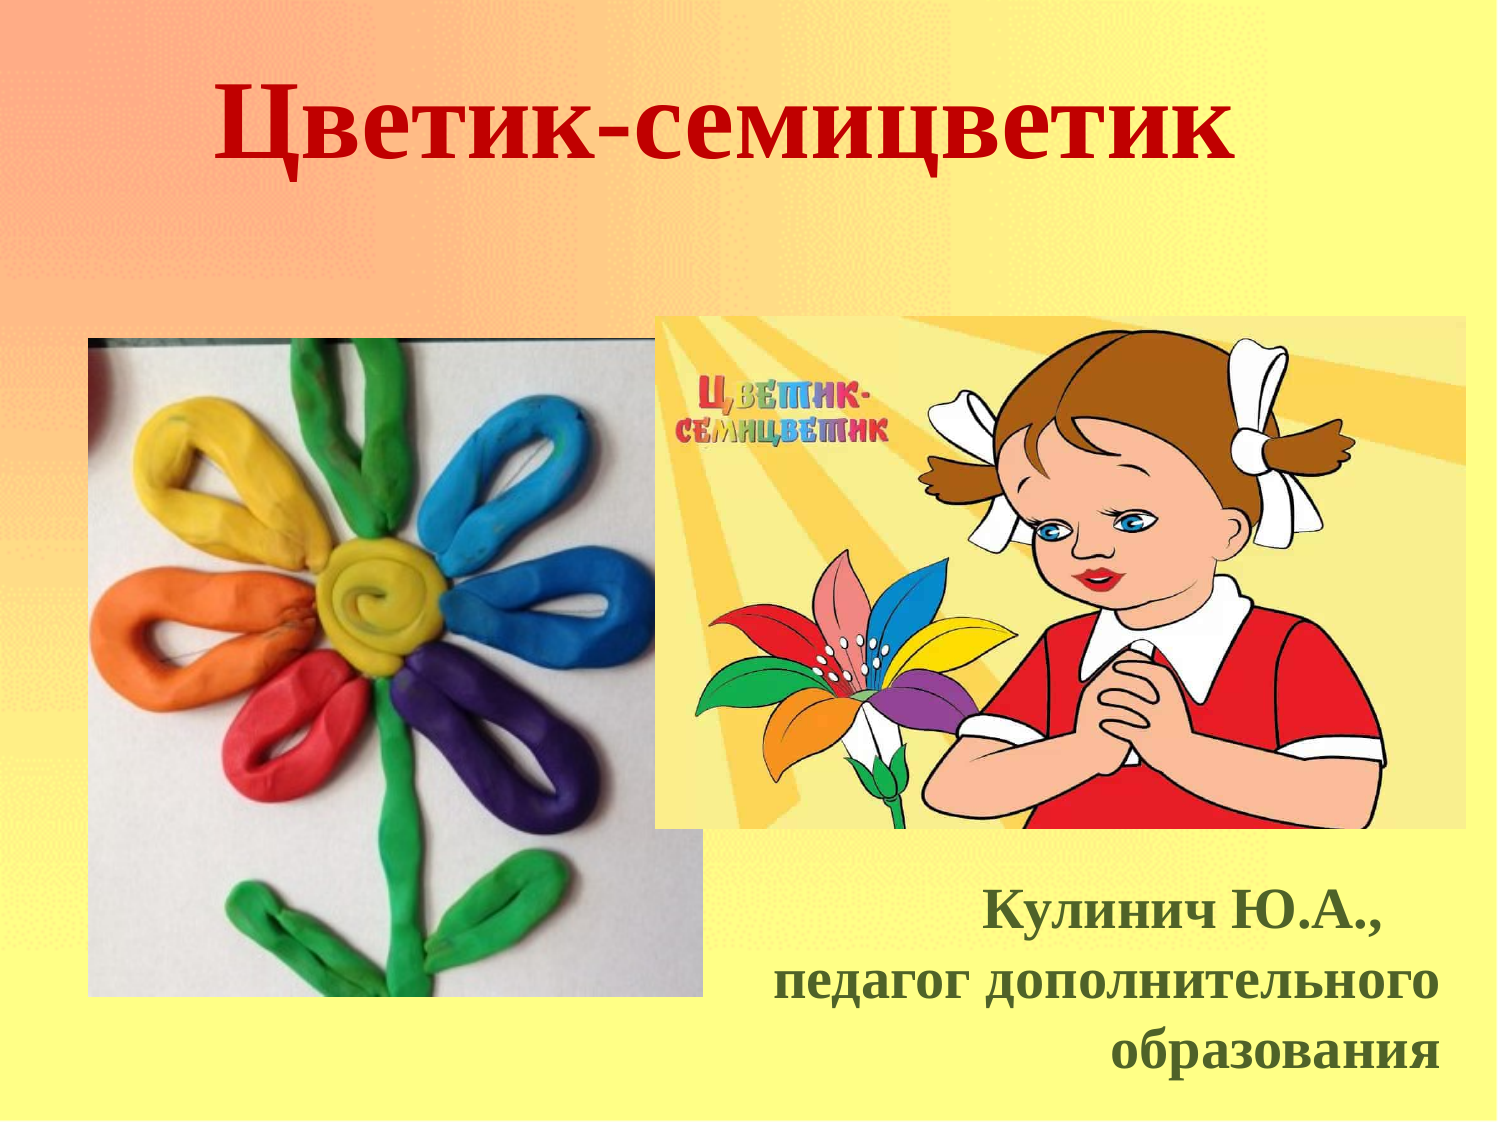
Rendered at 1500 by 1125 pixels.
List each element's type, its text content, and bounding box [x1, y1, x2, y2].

text_box Кулинич Ю.А., педагог дополнительного образования [490, 905, 1456, 1046]
picture [0, 0, 1500, 1125]
title Цветик-семицветик [29, 23, 1421, 339]
